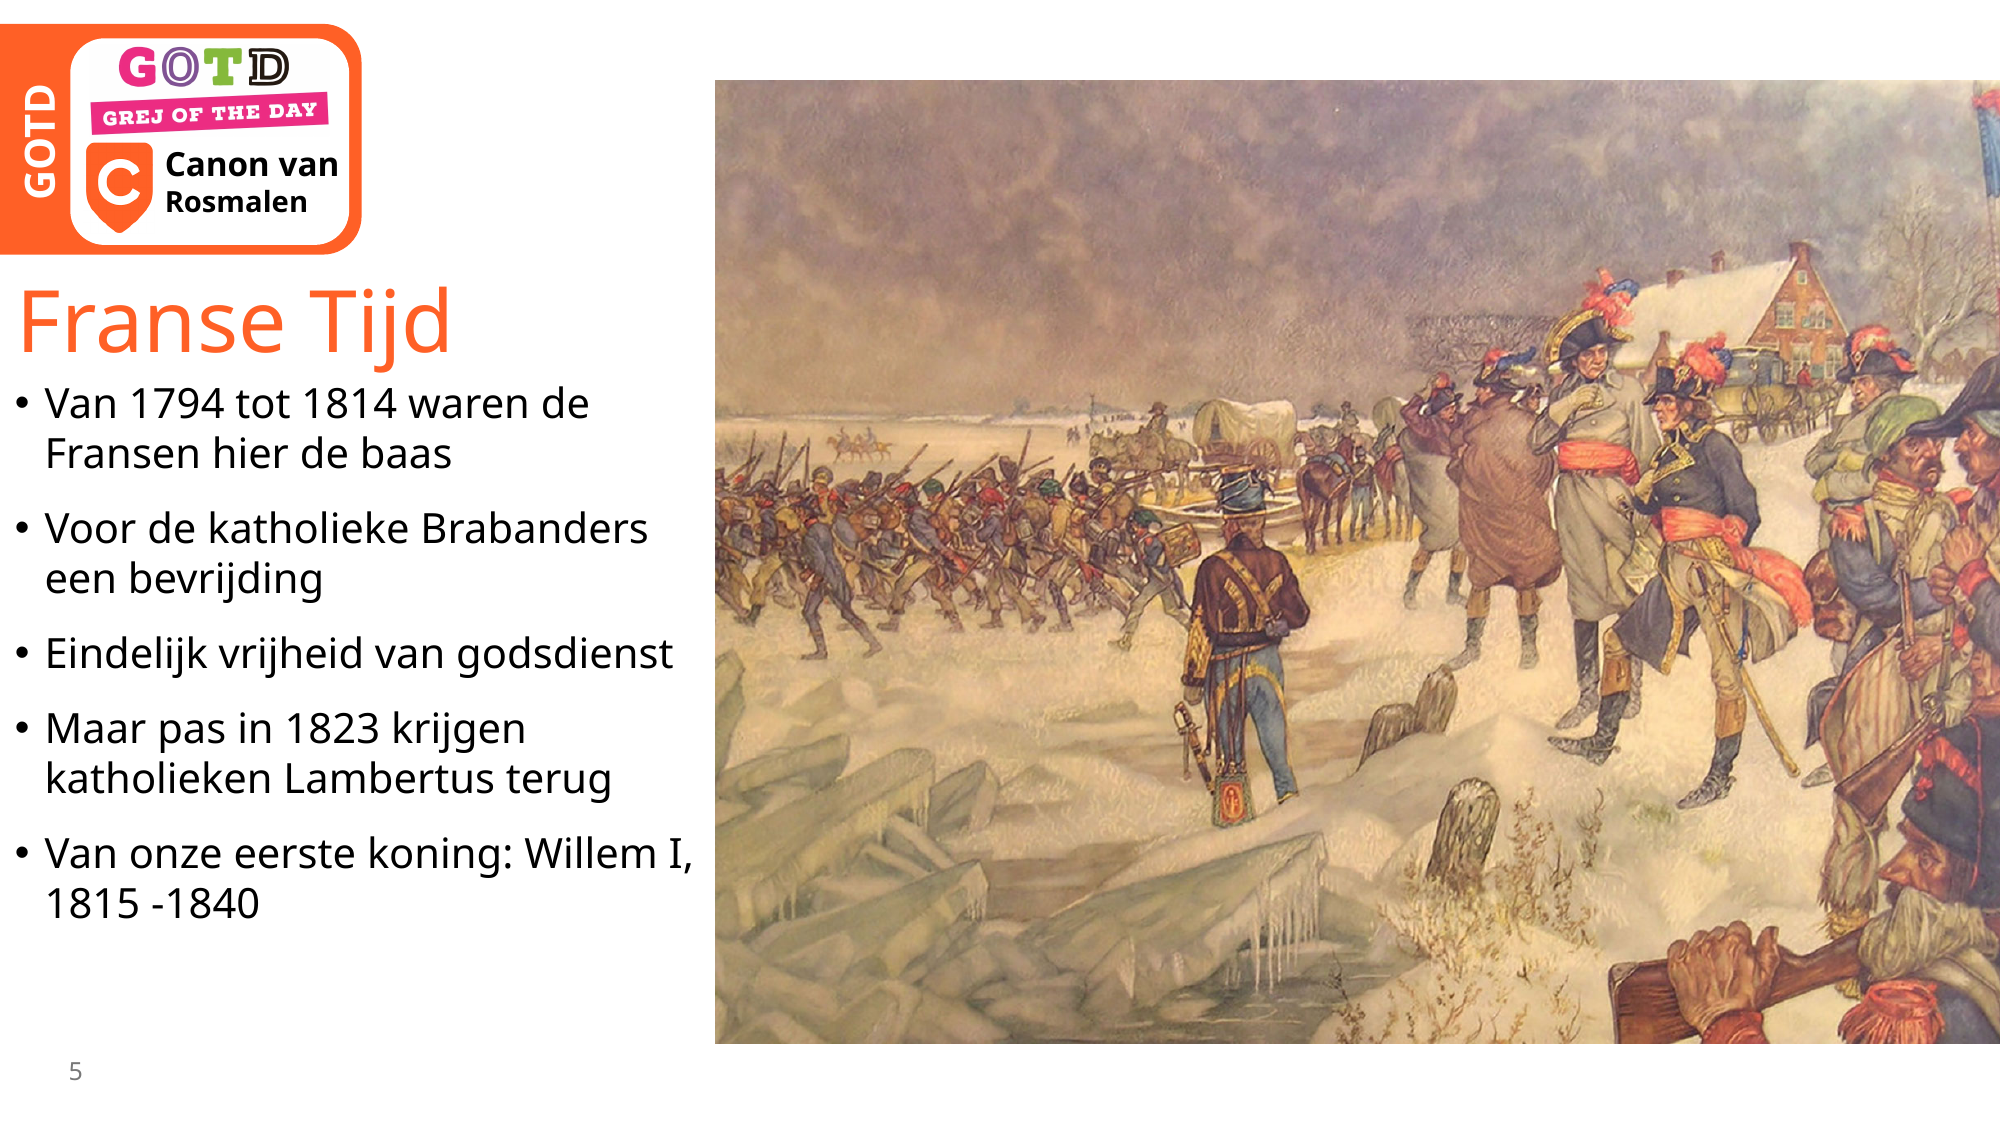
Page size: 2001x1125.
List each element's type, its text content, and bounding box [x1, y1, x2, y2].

text_box Van 1794 tot 1814 waren de Fransen hier de baas Voor de katholieke Brabanders een bevrijding Eindelijk vrijheid van godsdienst Maar pas in 1823 krijgen katholieken Lambertus terug Van onze eerste koning: Willem I, 1815 -1840 [0, 369, 714, 935]
slide_number 5 [53, 1042, 504, 1103]
title Franse Tijd [1, 270, 698, 369]
picture [714, 80, 2000, 1045]
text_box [0, 23, 363, 256]
